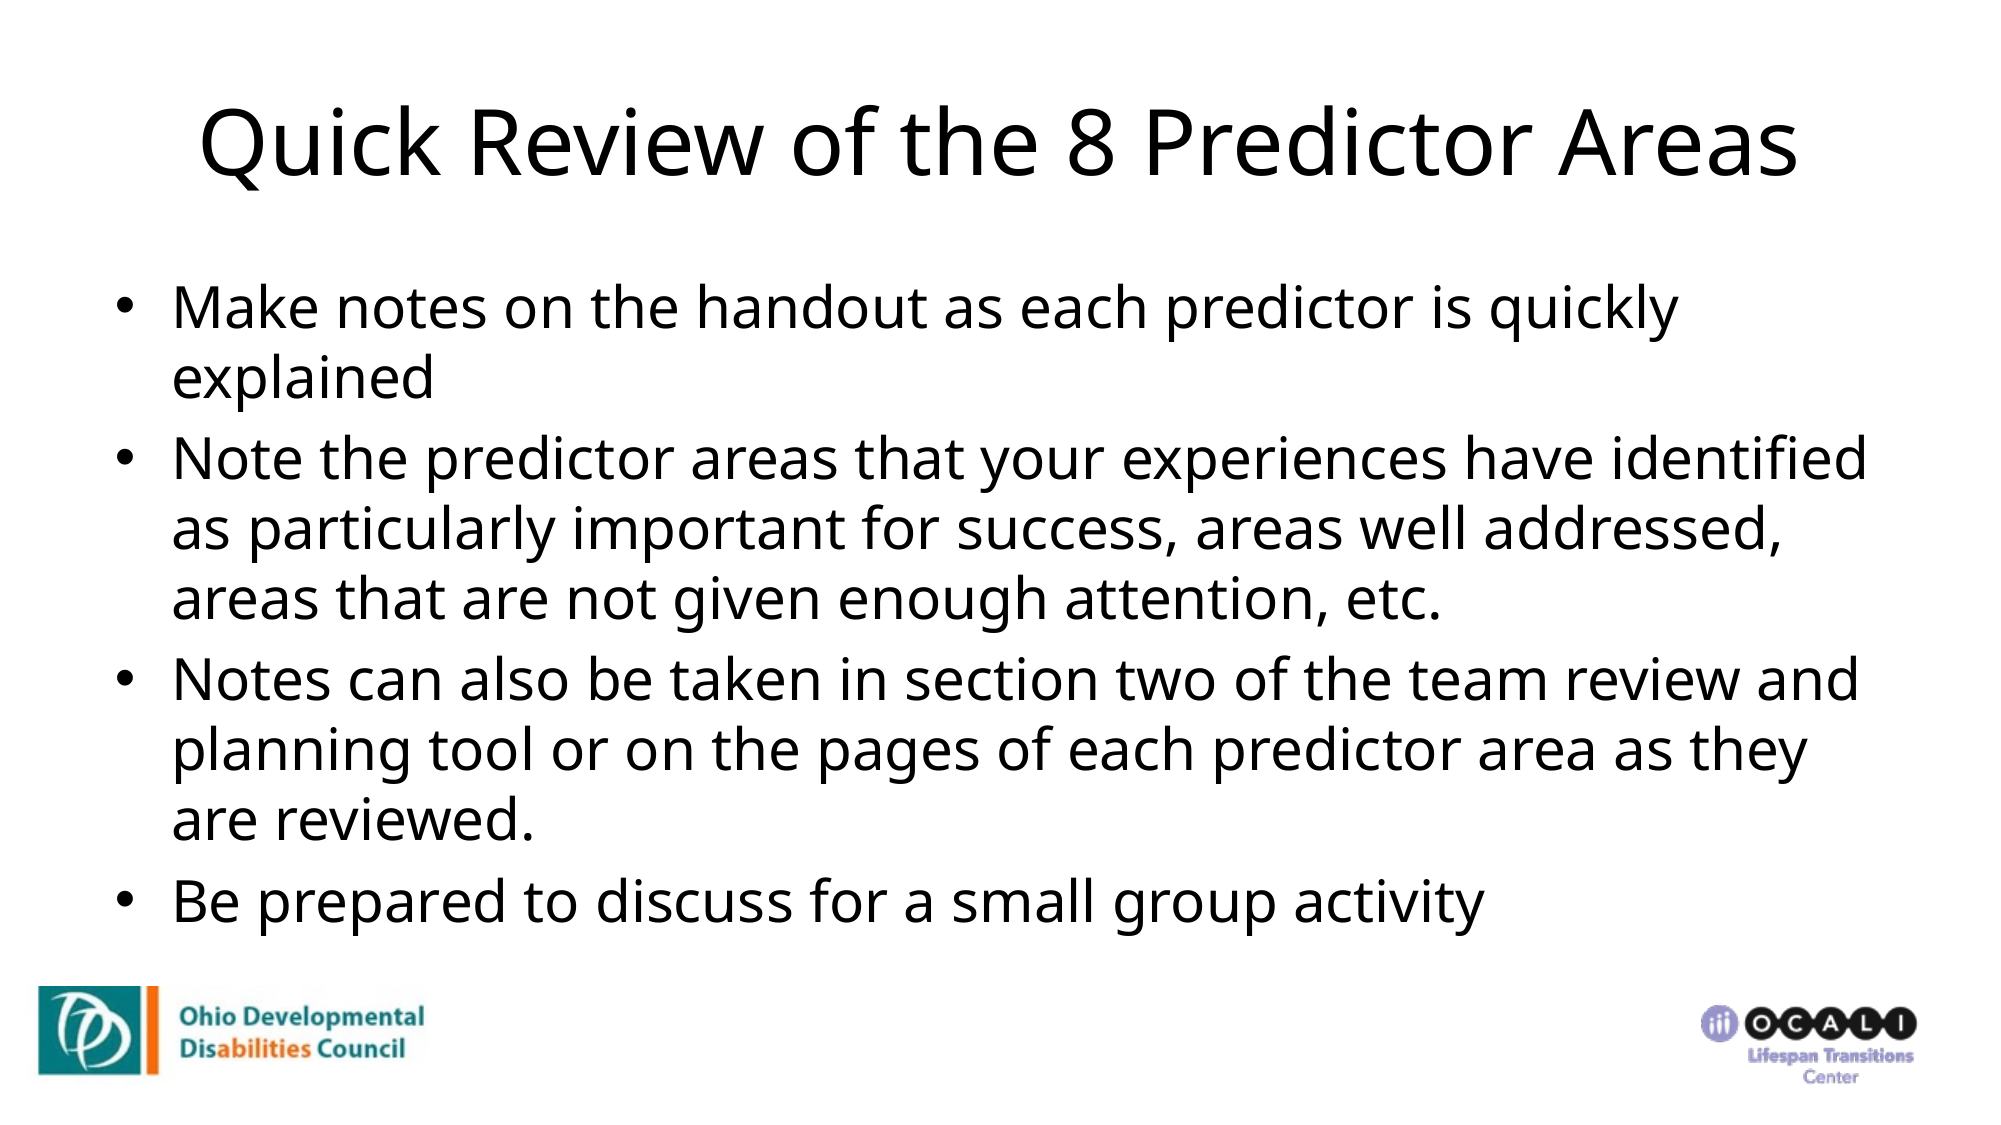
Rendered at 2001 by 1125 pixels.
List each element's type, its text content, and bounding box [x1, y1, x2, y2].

title Quick Review of the 8 Predictor Areas [99, 45, 1900, 233]
picture [26, 986, 471, 1085]
picture [1697, 1001, 1923, 1088]
list Make notes on the handout as each predictor is quickly explained Note the predictor areas that your experiences have identified as particularly important for success, areas well addressed, areas that are not given enough attention, etc. Notes can also be taken in section two of the team review and planning tool or on the pages of each predictor area as they are reviewed. Be prepared to discuss for a small group activity [99, 262, 1900, 1005]
